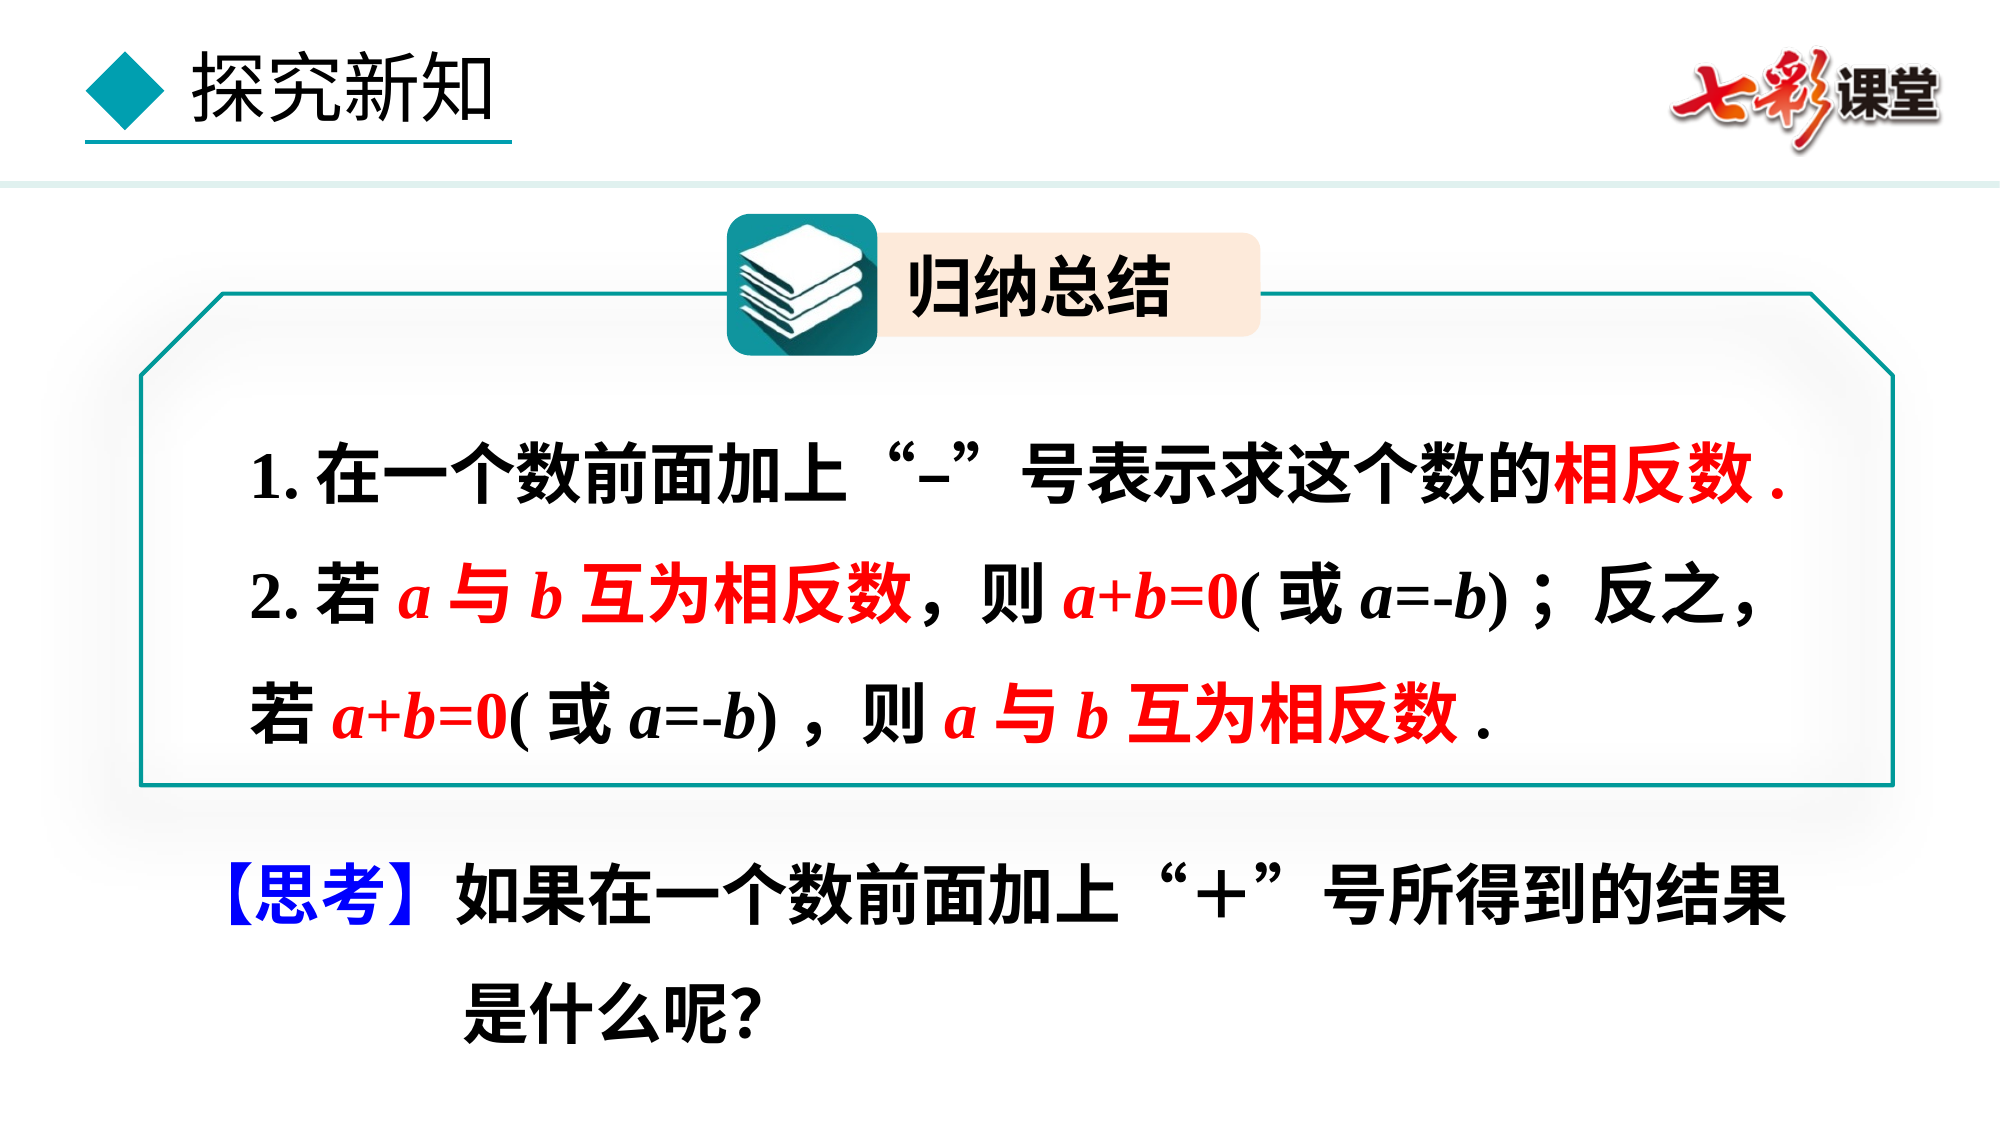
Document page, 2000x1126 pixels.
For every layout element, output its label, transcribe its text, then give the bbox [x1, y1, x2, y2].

text_box [138, 291, 1895, 788]
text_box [726, 213, 1261, 356]
text_box 【思考】如果在一个数前面加上“＋”号所得到的结果 是什么呢？ [167, 802, 1967, 1063]
picture [1666, 42, 1948, 157]
text_box 1.在一个数前面加上“–”号表示求这个数的相反数. 2.若a与b互为相反数，则a+b=0(或a=-b)；反之，若a+b=0(或a=-b)，则a与b互为相反数. [229, 382, 1826, 762]
